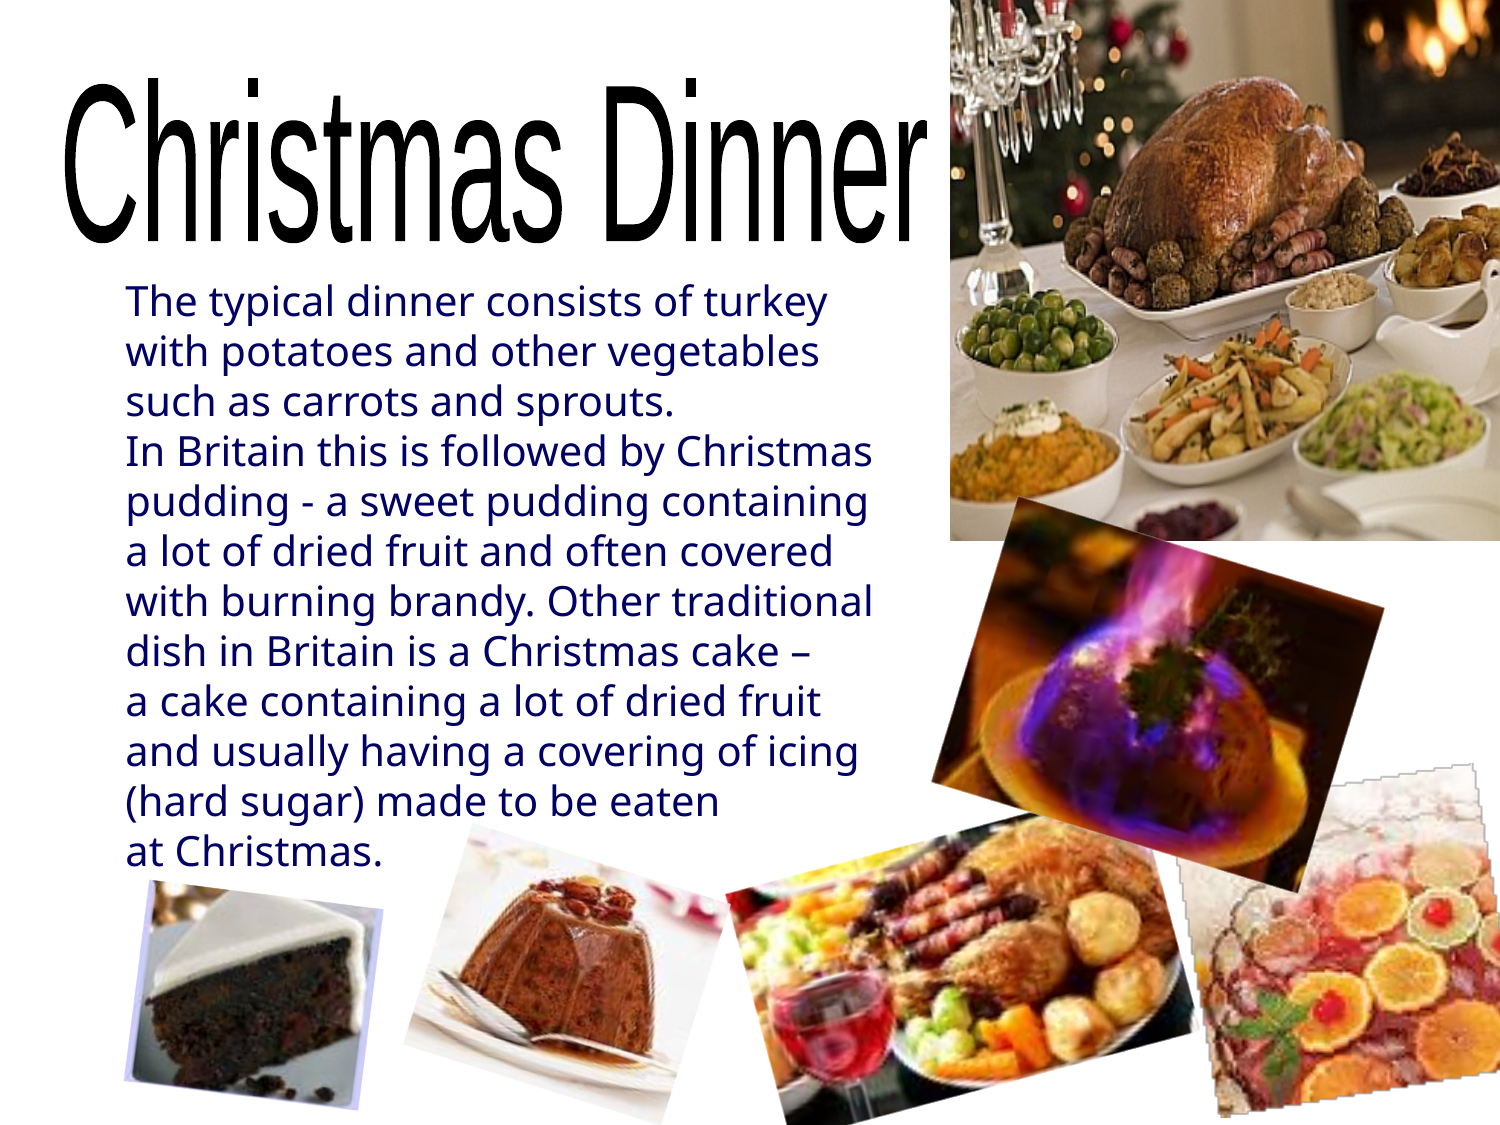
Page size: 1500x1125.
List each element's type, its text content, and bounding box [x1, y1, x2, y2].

text_box The typical dinner consists of turkey with potatoes and other vegetables such as carrots and sprouts. In Britain this is followed by Christmas pudding - a sweet pudding containing a lot of dried fruit and often covered with burning brandy. Other traditional dish in Britain is a Christmas cake – a cake containing a lot of dried fruit and usually having a covering of icing (hard sugar) made to be eaten at Christmas. [110, 267, 900, 883]
picture [727, 0, 1500, 1125]
picture [404, 857, 730, 1125]
picture [124, 883, 383, 1110]
